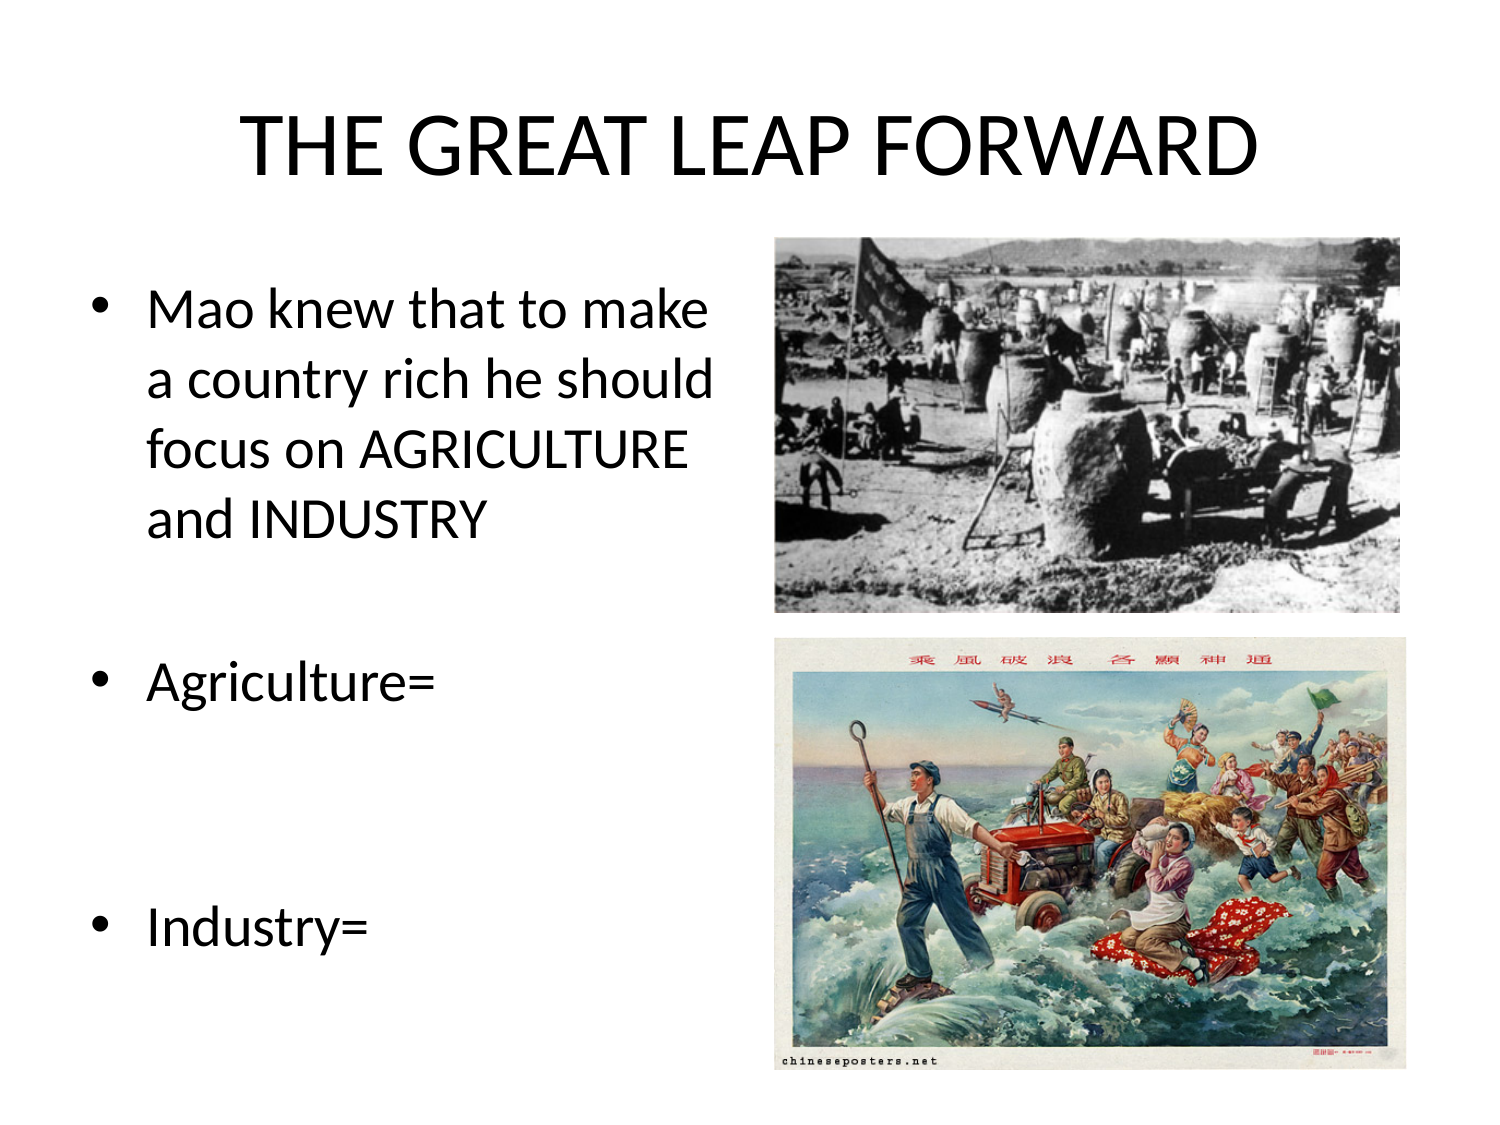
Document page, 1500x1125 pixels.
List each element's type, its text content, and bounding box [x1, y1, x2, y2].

title THE GREAT LEAP FORWARD [75, 45, 1425, 233]
picture [774, 637, 1407, 1070]
list Mao knew that to make a country rich he should focus on AGRICULTURE and INDUSTRY Agriculture= Industry= [75, 262, 738, 1005]
picture [774, 237, 1401, 613]
